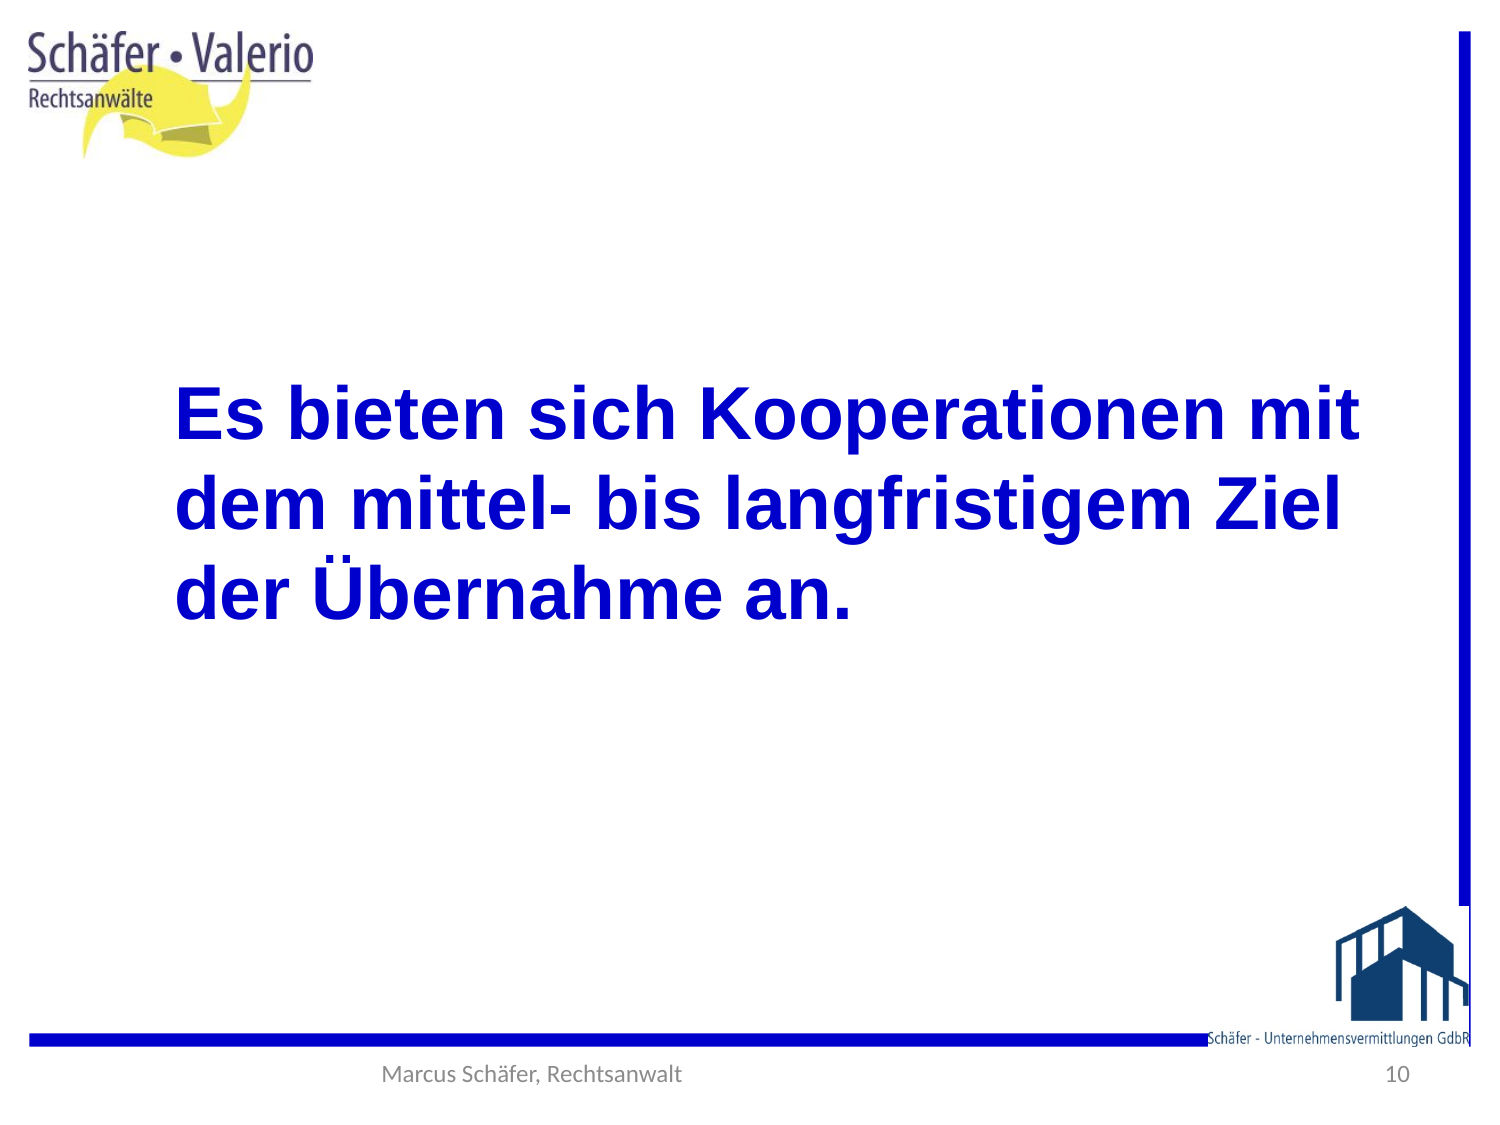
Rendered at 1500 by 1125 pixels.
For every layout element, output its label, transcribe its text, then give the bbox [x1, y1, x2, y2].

footer Marcus Schäfer, Rechtsanwalt [76, 1055, 988, 1103]
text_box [29, 31, 1471, 1048]
slide_number 10 [1074, 1055, 1425, 1103]
picture [28, 31, 314, 160]
picture [1208, 905, 1470, 1048]
